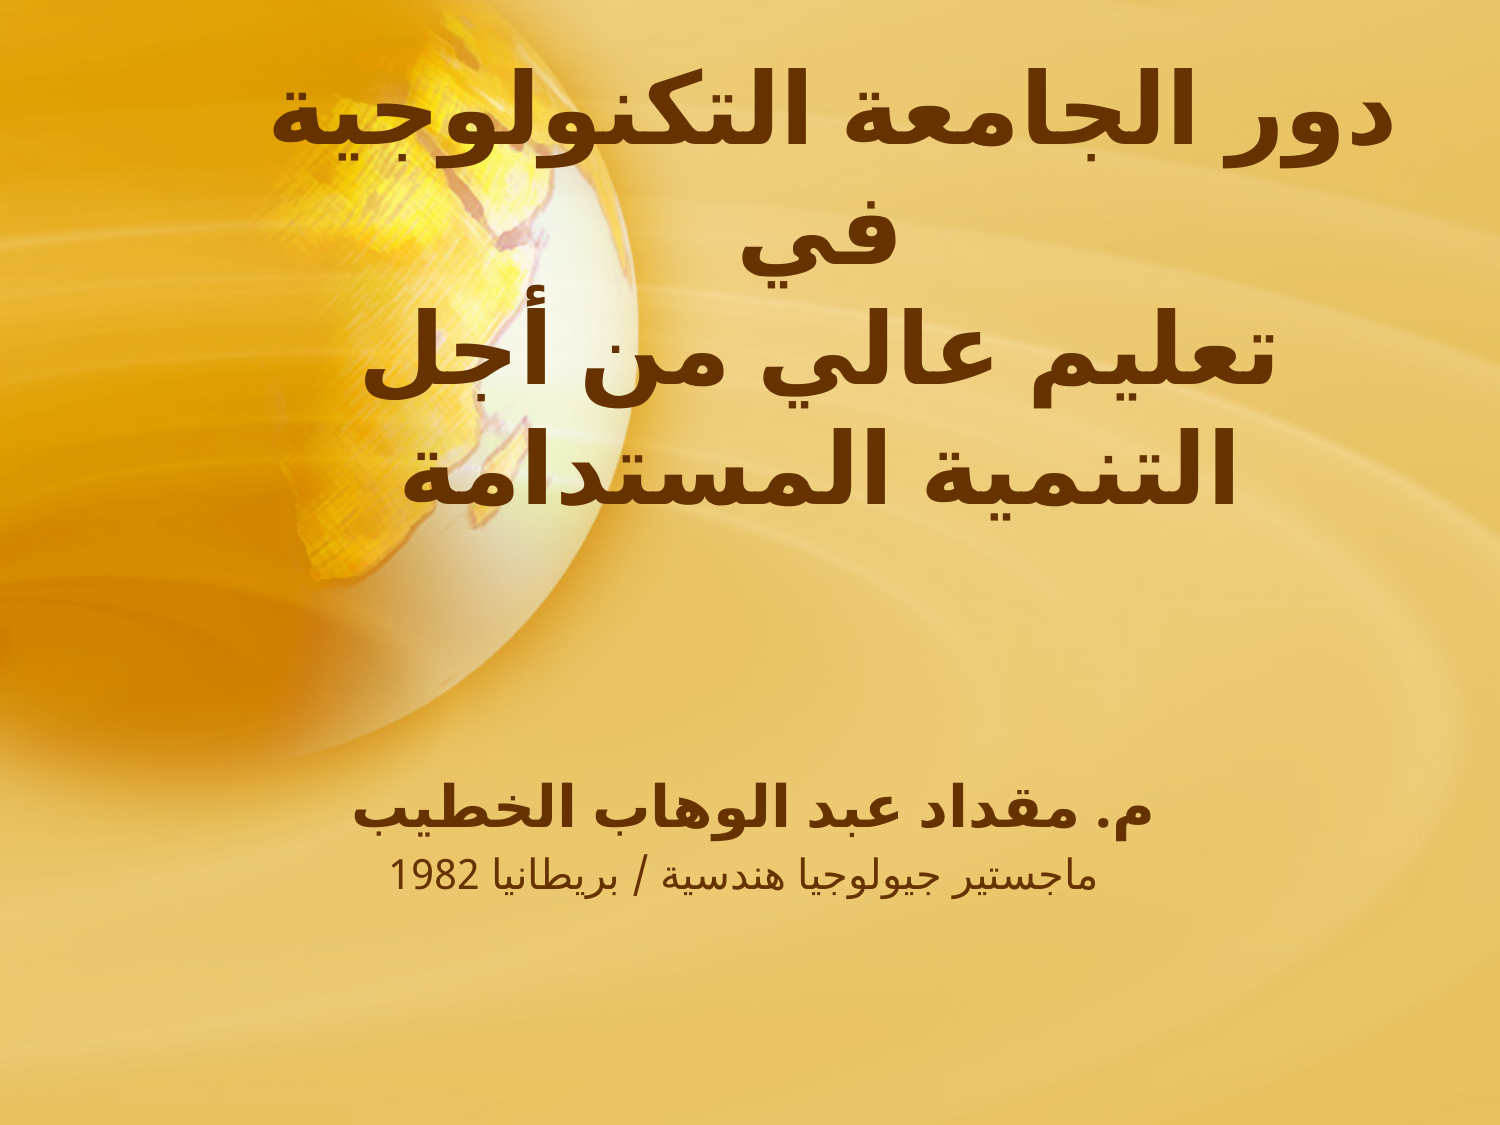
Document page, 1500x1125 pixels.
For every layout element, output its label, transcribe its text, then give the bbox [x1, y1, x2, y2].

subtitle م. مقداد عبد الوهاب الخطيب ماجستير جيولوجيا هندسية / بريطانيا 1982 [34, 761, 1442, 985]
title دور الجامعة التكنولوجية في تعليم عالي من أجل التنمية المستدامة [175, 46, 1466, 523]
picture [0, 0, 1500, 1125]
